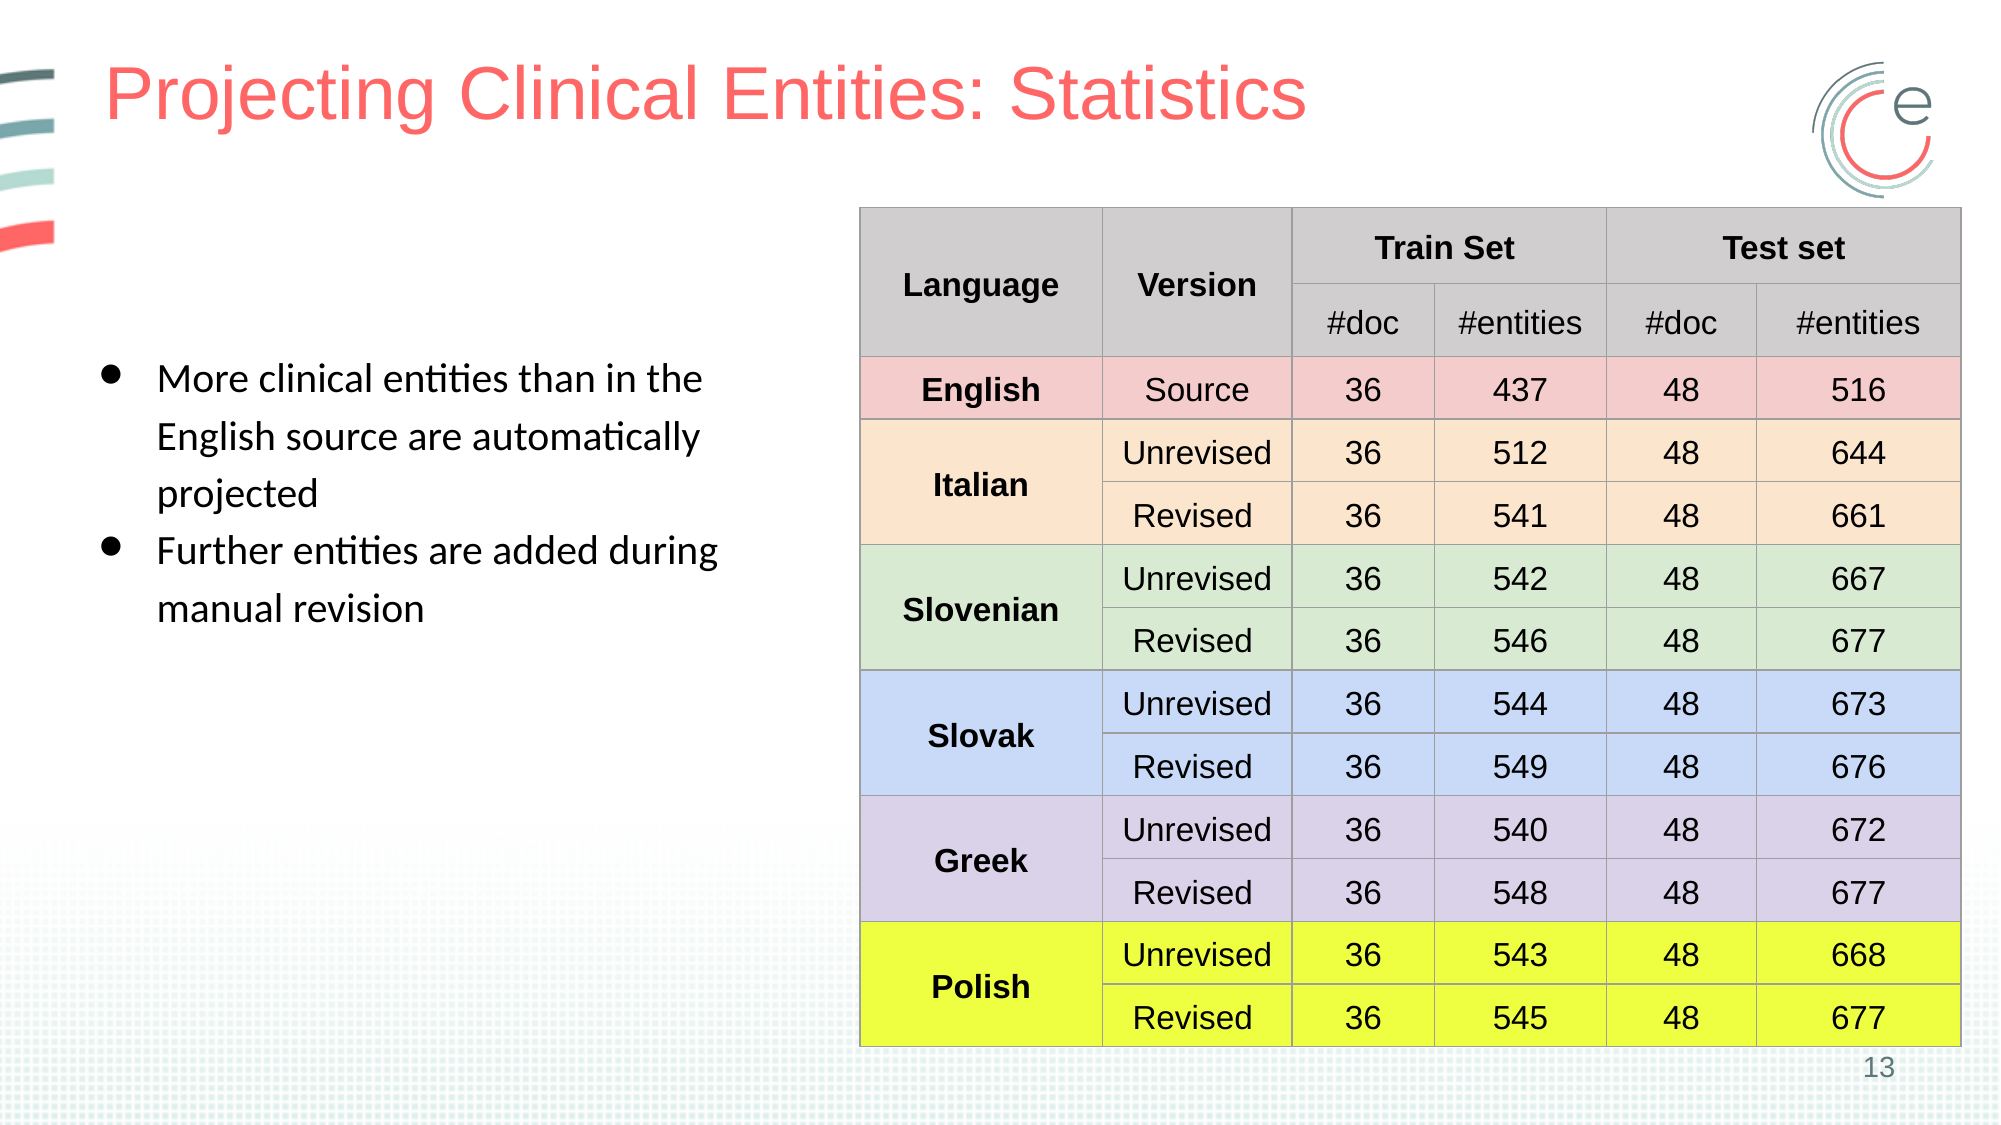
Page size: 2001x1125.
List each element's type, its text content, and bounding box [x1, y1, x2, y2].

table_cell 36 [1293, 420, 1434, 481]
table_cell 542 [1435, 545, 1606, 607]
table_cell Unrevised [1103, 545, 1291, 607]
table_cell Unrevised [1103, 420, 1291, 481]
table_cell Unrevised [1103, 922, 1291, 983]
table_cell Unrevised [1103, 796, 1291, 858]
table_cell 48 [1607, 922, 1756, 983]
table_cell 36 [1293, 671, 1434, 732]
table_header Version [1103, 208, 1291, 356]
table_cell Revised [1103, 859, 1291, 921]
table_cell 48 [1607, 734, 1756, 795]
table_cell 668 [1757, 922, 1960, 983]
text_box More clinical entities than in the English source are automatically projected Further entities are added during manual revision [66, 335, 799, 639]
table_cell 36 [1293, 545, 1434, 607]
table_cell 540 [1435, 796, 1606, 858]
table_header Train Set [1293, 208, 1606, 283]
table_cell 672 [1757, 796, 1960, 858]
table_cell 36 [1293, 985, 1434, 1046]
table_cell Revised [1103, 608, 1291, 669]
table_cell 667 [1757, 545, 1960, 607]
table_cell 437 [1435, 357, 1606, 418]
table_cell Revised [1103, 985, 1291, 1046]
table_cell Italian [861, 420, 1102, 544]
table_cell Source [1103, 357, 1291, 418]
table_cell 48 [1607, 608, 1756, 669]
table_header Test set [1607, 208, 1960, 283]
table_cell Revised [1103, 734, 1291, 795]
table_cell 541 [1435, 482, 1606, 544]
table_cell 48 [1607, 859, 1756, 921]
table_cell #entities [1435, 284, 1606, 356]
table_cell Greek [861, 796, 1102, 921]
table_cell 48 [1607, 420, 1756, 481]
table_cell 512 [1435, 420, 1606, 481]
table_cell Slovak [861, 671, 1102, 795]
table_cell 48 [1607, 796, 1756, 858]
table_cell Slovenian [861, 545, 1102, 669]
table_cell 48 [1607, 357, 1756, 418]
table_cell Polish [861, 922, 1102, 1046]
table_cell #doc [1293, 284, 1434, 356]
table_cell 677 [1757, 608, 1960, 669]
table_cell #entities [1757, 284, 1960, 356]
table_cell 661 [1757, 482, 1960, 544]
table_cell 48 [1607, 545, 1756, 607]
table_cell 36 [1293, 482, 1434, 544]
table_cell Revised [1103, 482, 1291, 544]
table_cell 36 [1293, 796, 1434, 858]
table_cell 677 [1757, 985, 1960, 1046]
table_header Language [861, 208, 1102, 356]
table_cell 546 [1435, 608, 1606, 669]
table_cell 676 [1757, 734, 1960, 795]
table_cell Unrevised [1103, 671, 1291, 732]
table_cell 549 [1435, 734, 1606, 795]
table_cell 543 [1435, 922, 1606, 983]
table_cell 544 [1435, 671, 1606, 732]
table_cell 677 [1757, 859, 1960, 921]
table_cell 48 [1607, 671, 1756, 732]
table_cell 48 [1607, 482, 1756, 544]
table_cell 36 [1293, 357, 1434, 418]
table_cell 545 [1435, 985, 1606, 1046]
title Projecting Clinical Entities: Statistics [89, 47, 1715, 173]
table_cell 36 [1293, 608, 1434, 669]
table_cell 36 [1293, 859, 1434, 921]
table_cell 673 [1757, 671, 1960, 732]
table_cell 548 [1435, 859, 1606, 921]
table_cell English [861, 357, 1102, 418]
table_cell 48 [1607, 985, 1756, 1046]
table_cell 644 [1757, 420, 1960, 481]
picture [0, 0, 2001, 1125]
table_cell 36 [1293, 734, 1434, 795]
table_cell 516 [1757, 357, 1960, 418]
table_cell #doc [1607, 284, 1756, 356]
table_cell 36 [1293, 922, 1434, 983]
